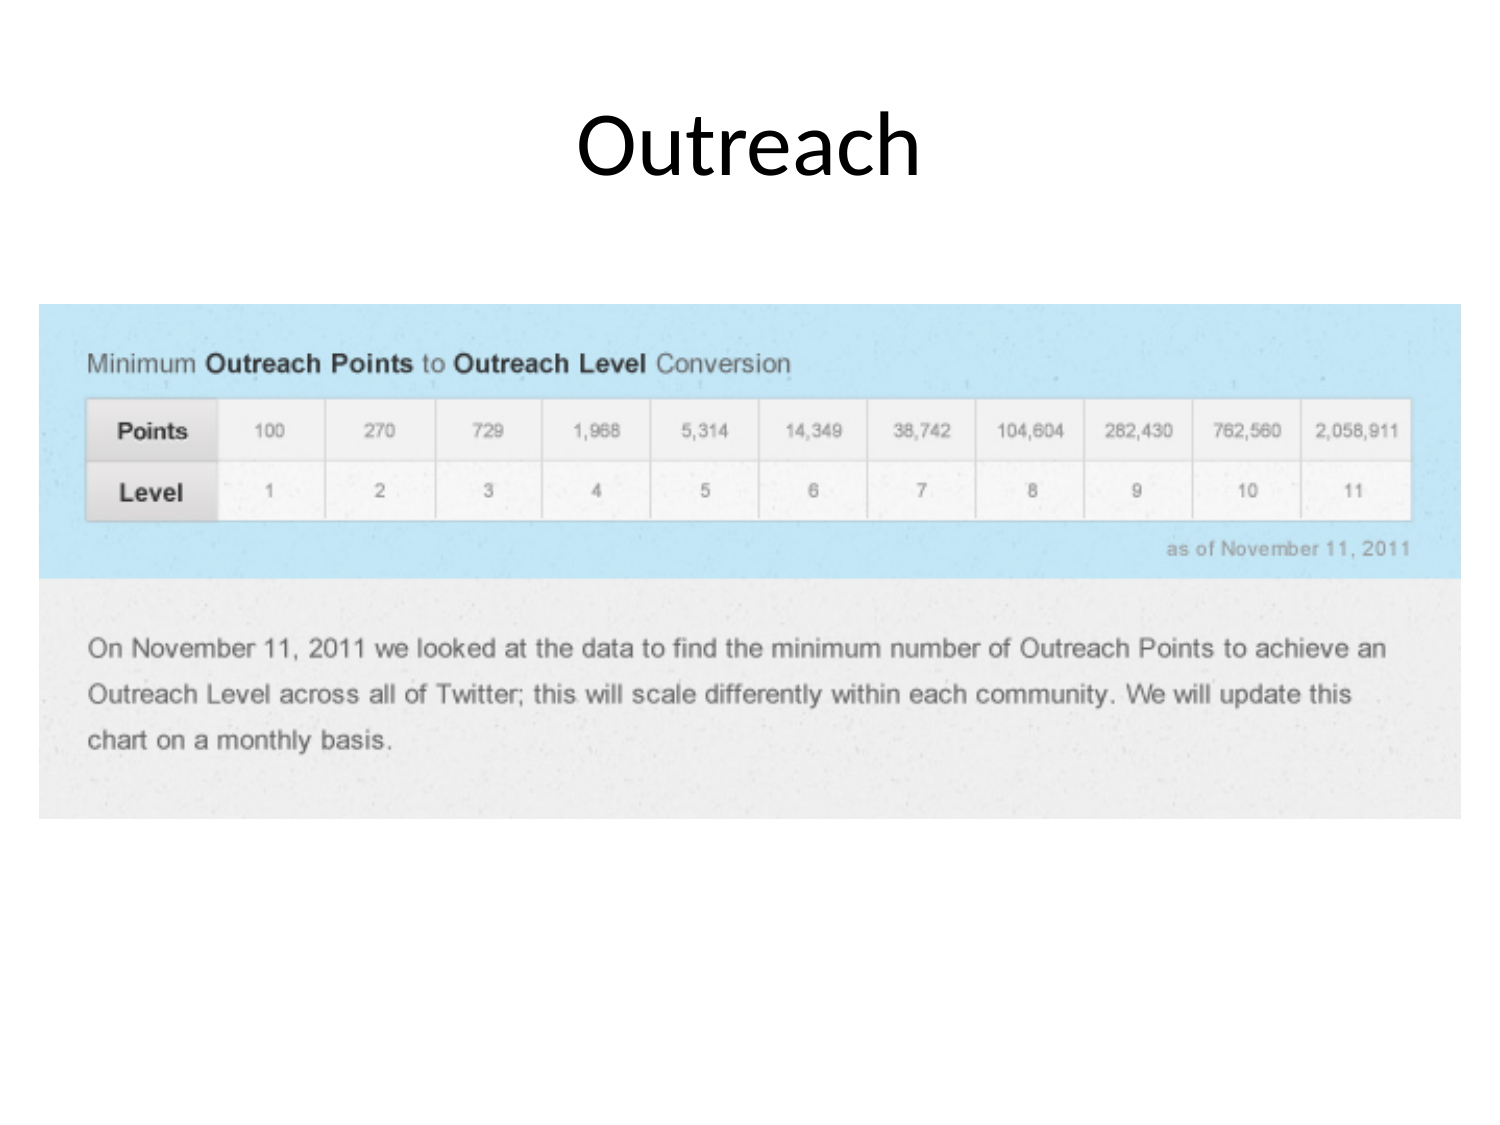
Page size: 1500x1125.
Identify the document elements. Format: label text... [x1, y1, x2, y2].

picture [39, 303, 1461, 819]
title Outreach [75, 45, 1425, 233]
